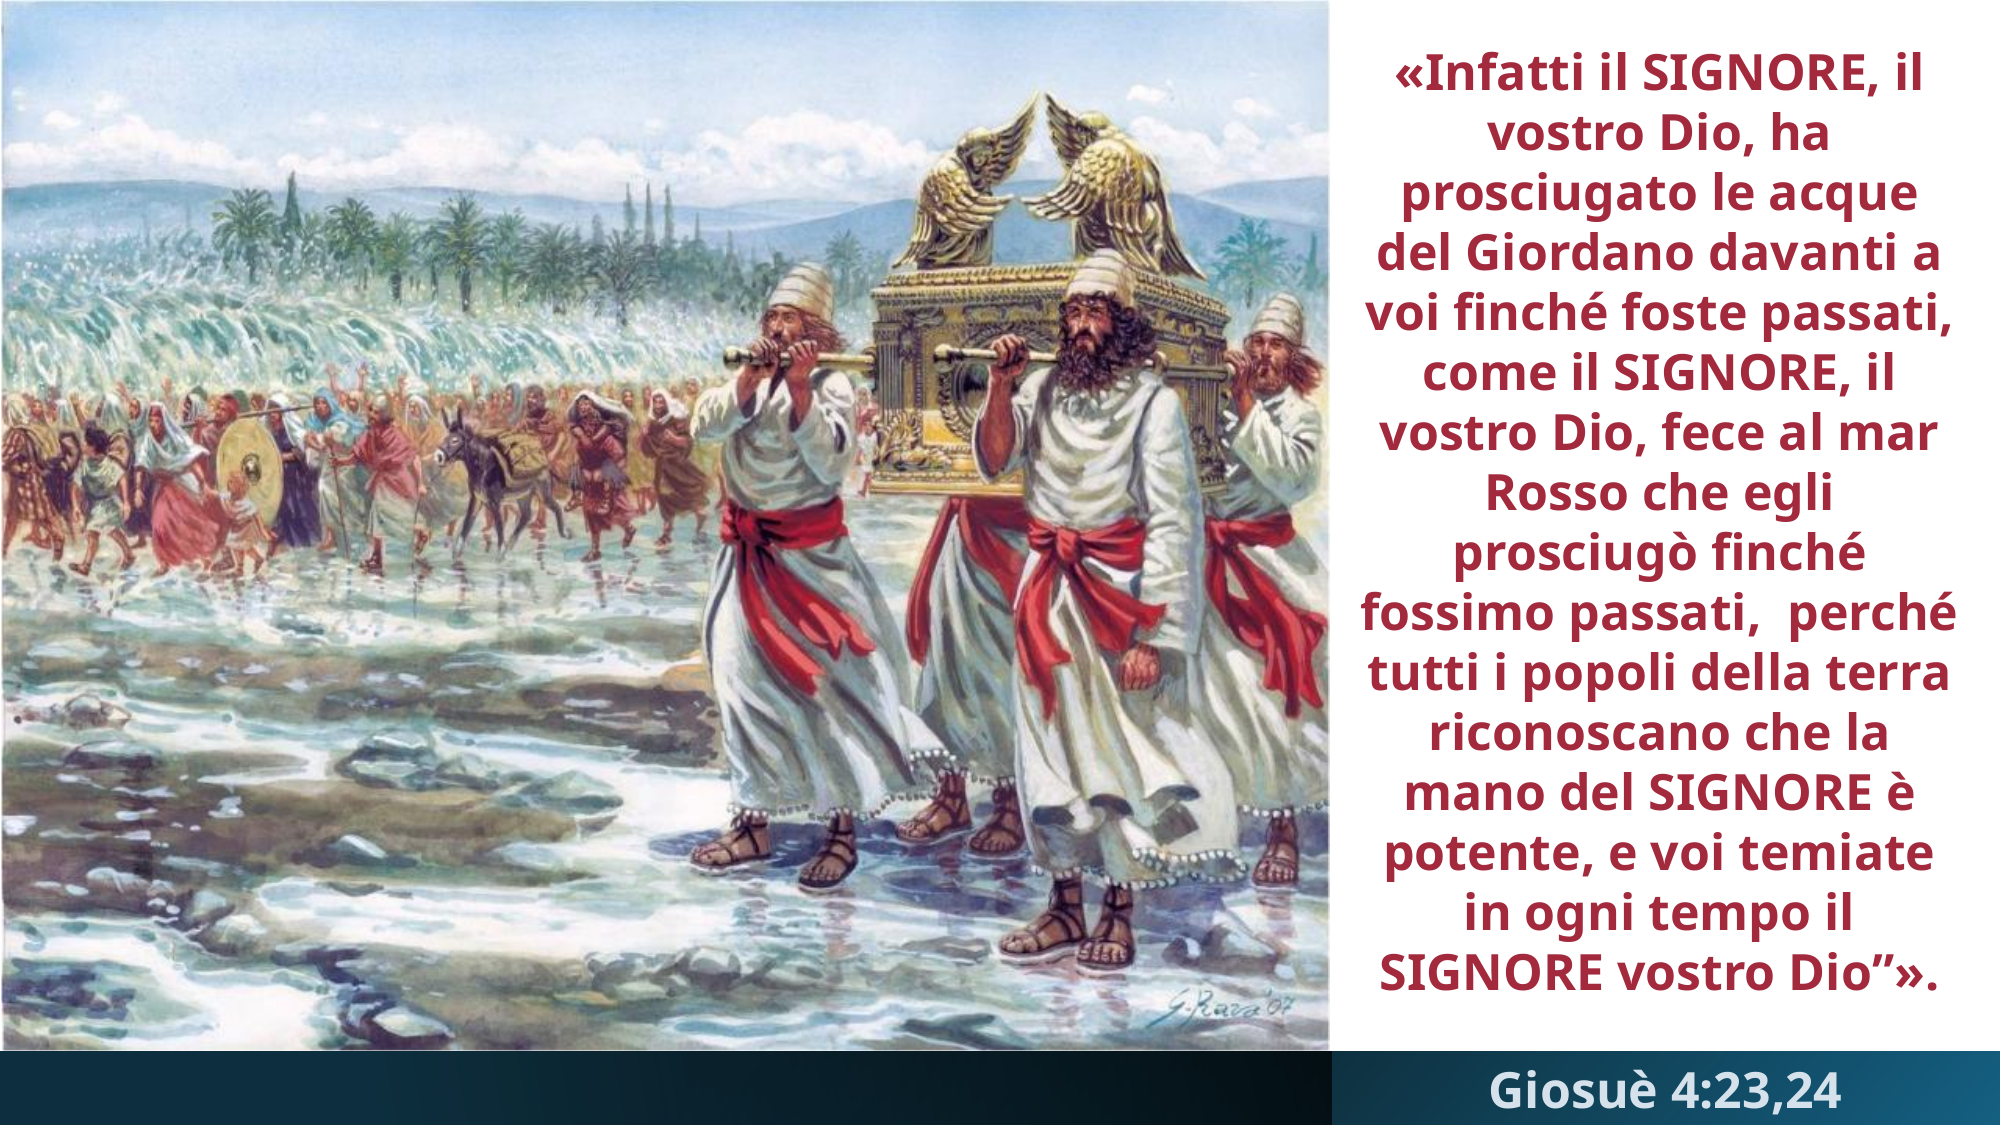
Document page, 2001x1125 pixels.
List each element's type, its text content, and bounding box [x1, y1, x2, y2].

text_box [0, 1052, 1331, 1125]
picture [0, 0, 1331, 1052]
text_box «Infatti il SIGNORE, il vostro Dio, ha prosciugato le acque del Giordano davanti a voi finché foste passati, come il SIGNORE, il vostro Dio, fece al mar Rosso che egli prosciugò finché fossimo passati, perché tutti i popoli della terra riconoscano che la mano del SIGNORE è potente, e voi temiate in ogni tempo il SIGNORE vostro Dio”». [1344, 32, 1975, 1008]
text_box Giosuè 4:23,24 [1331, 1051, 2000, 1125]
